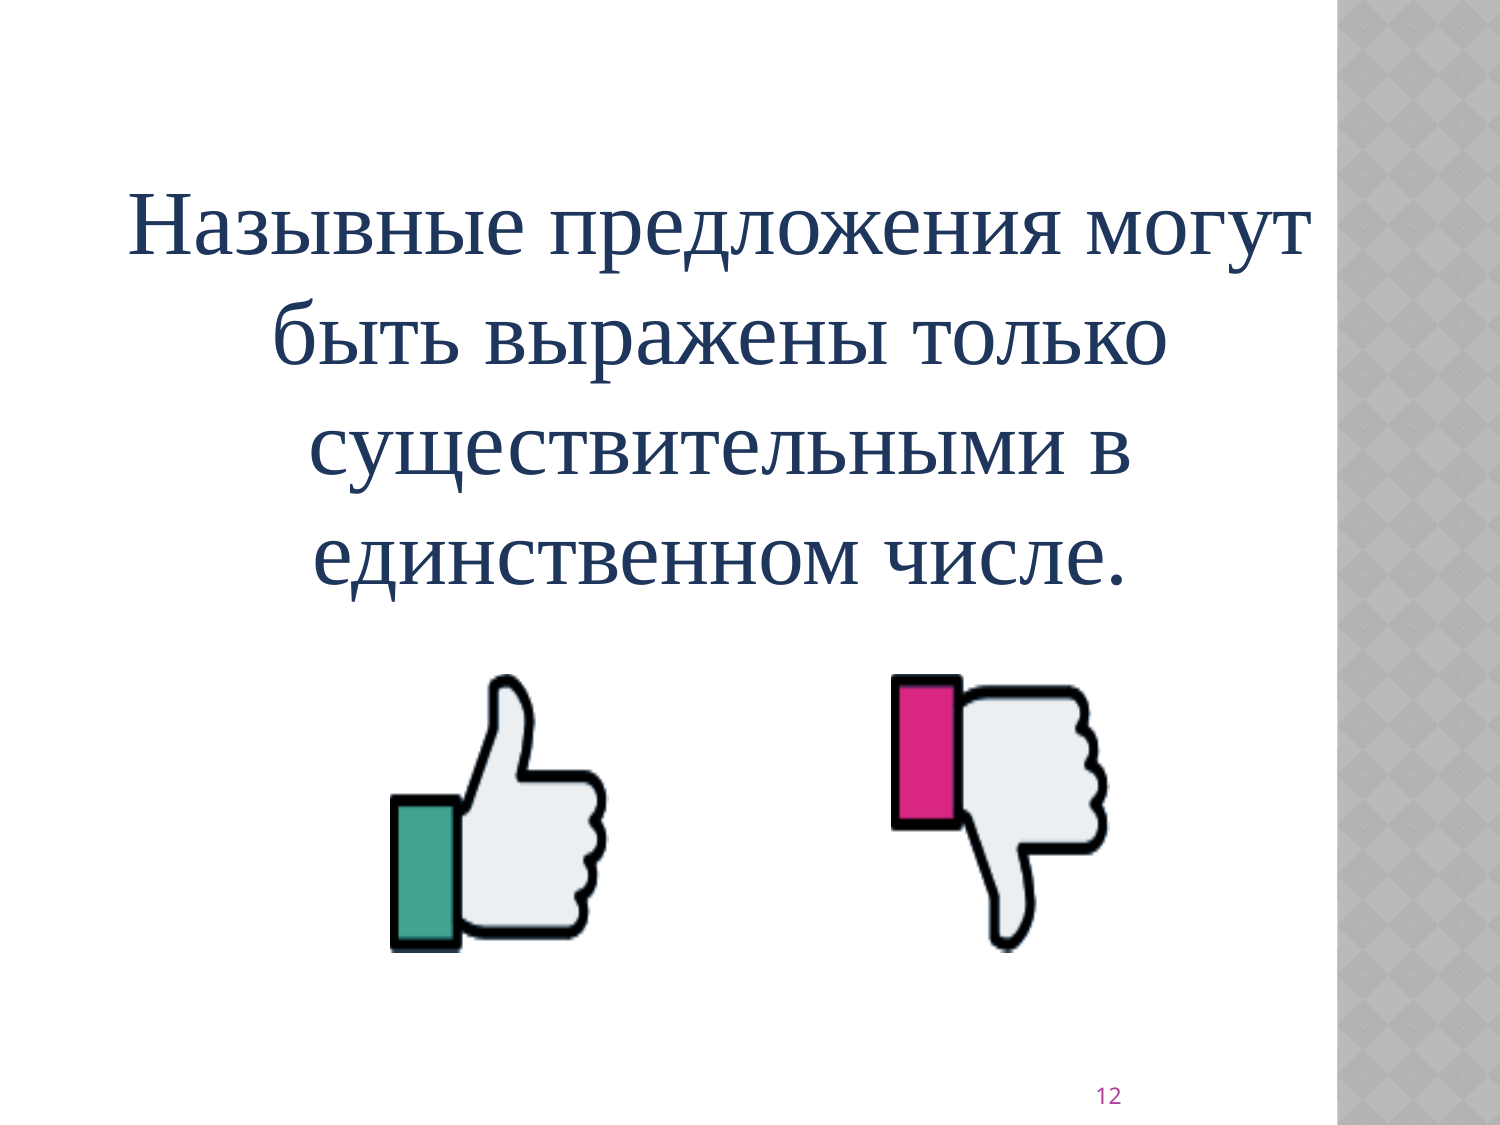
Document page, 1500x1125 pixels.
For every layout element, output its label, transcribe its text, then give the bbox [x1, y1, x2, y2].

picture [891, 674, 1110, 953]
slide_number 12 [1025, 1075, 1122, 1113]
text_box Назывные предложения могут быть выражены только существительными в единственном числе. [109, 155, 1333, 611]
picture [390, 674, 609, 953]
